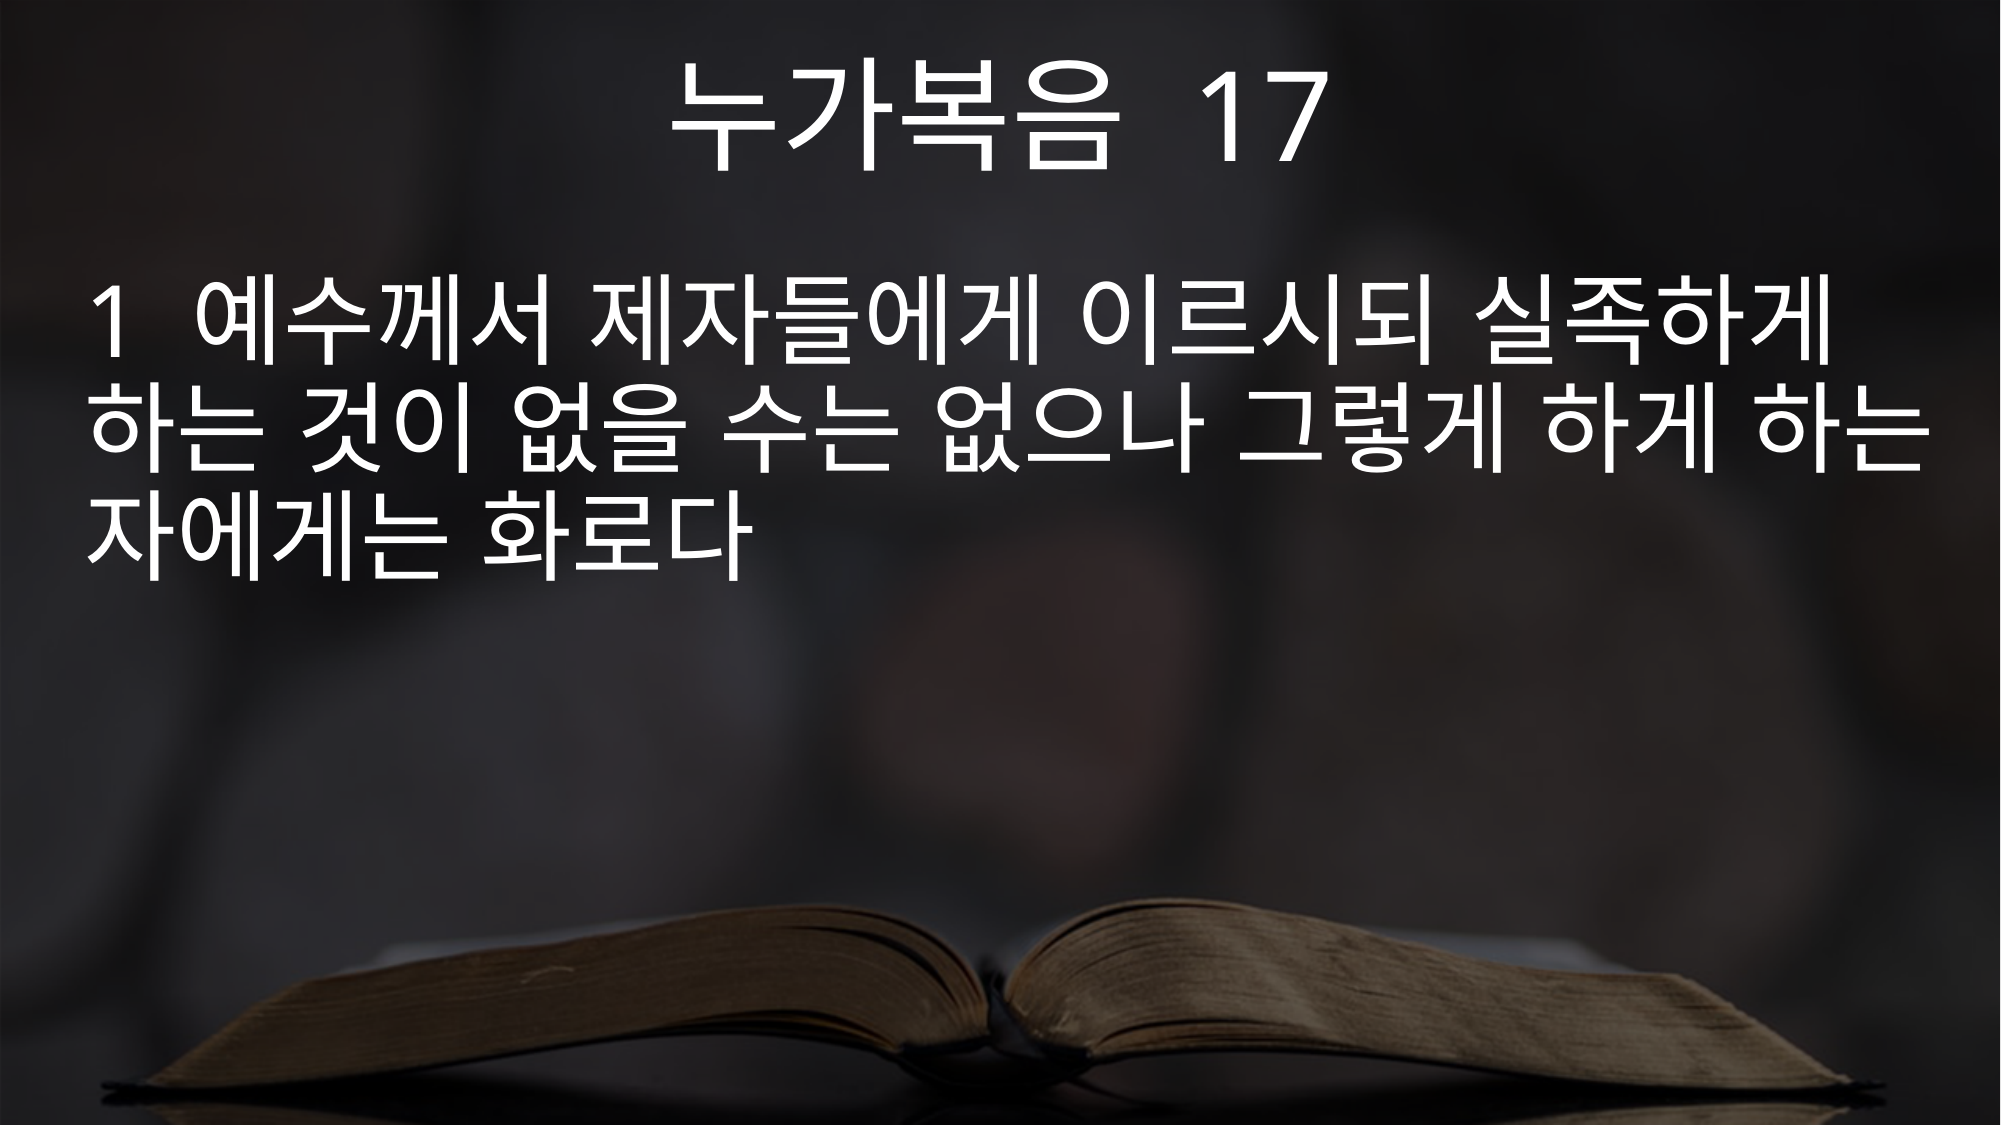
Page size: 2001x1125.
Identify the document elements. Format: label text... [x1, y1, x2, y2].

footer 누가복음 17 [0, 32, 2000, 192]
list 1 예수께서 제자들에게 이르시되 실족하게 하는 것이 없을 수는 없으나 그렇게 하게 하는 자에게는 화로다 [69, 263, 1953, 423]
picture [0, 0, 2001, 1125]
